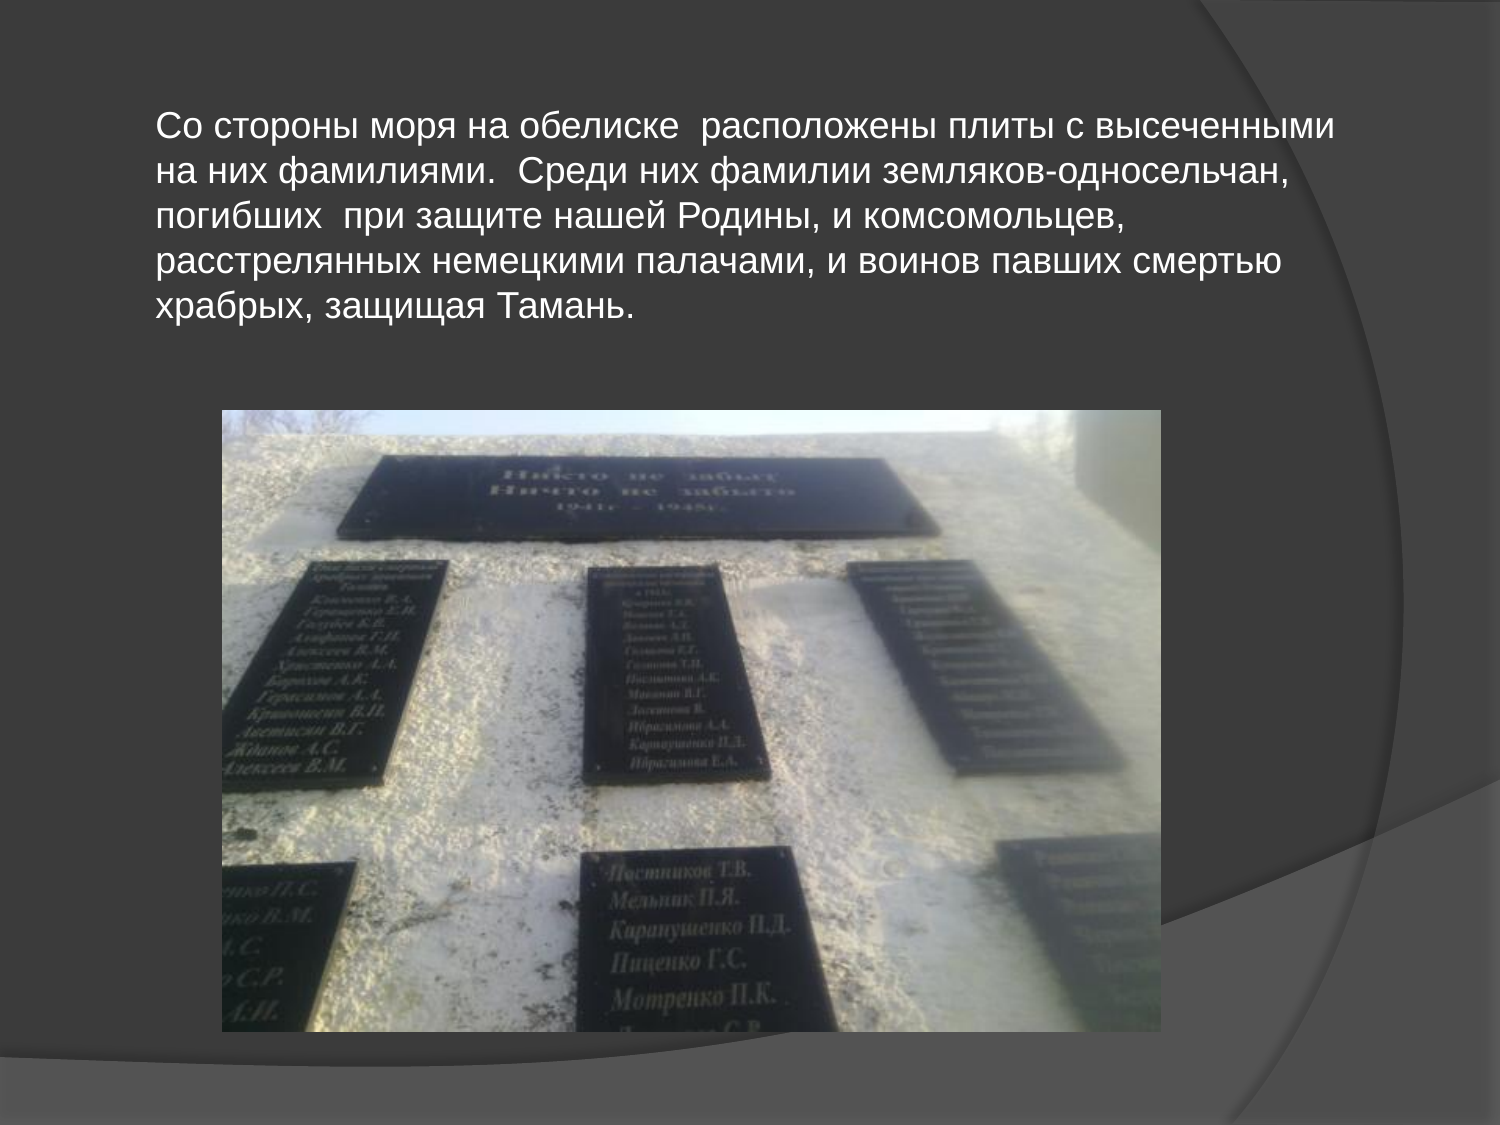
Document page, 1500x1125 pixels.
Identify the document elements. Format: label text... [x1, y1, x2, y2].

text_box Со стороны моря на обелиске расположены плиты с высеченными на них фамилиями. Среди них фамилии земляков-односельчан, погибших при защите нашей Родины, и комсомольцев, расстрелянных немецкими палачами, и воинов павших смертью храбрых, защищая Тамань. [140, 93, 1360, 334]
picture [222, 409, 1161, 1032]
